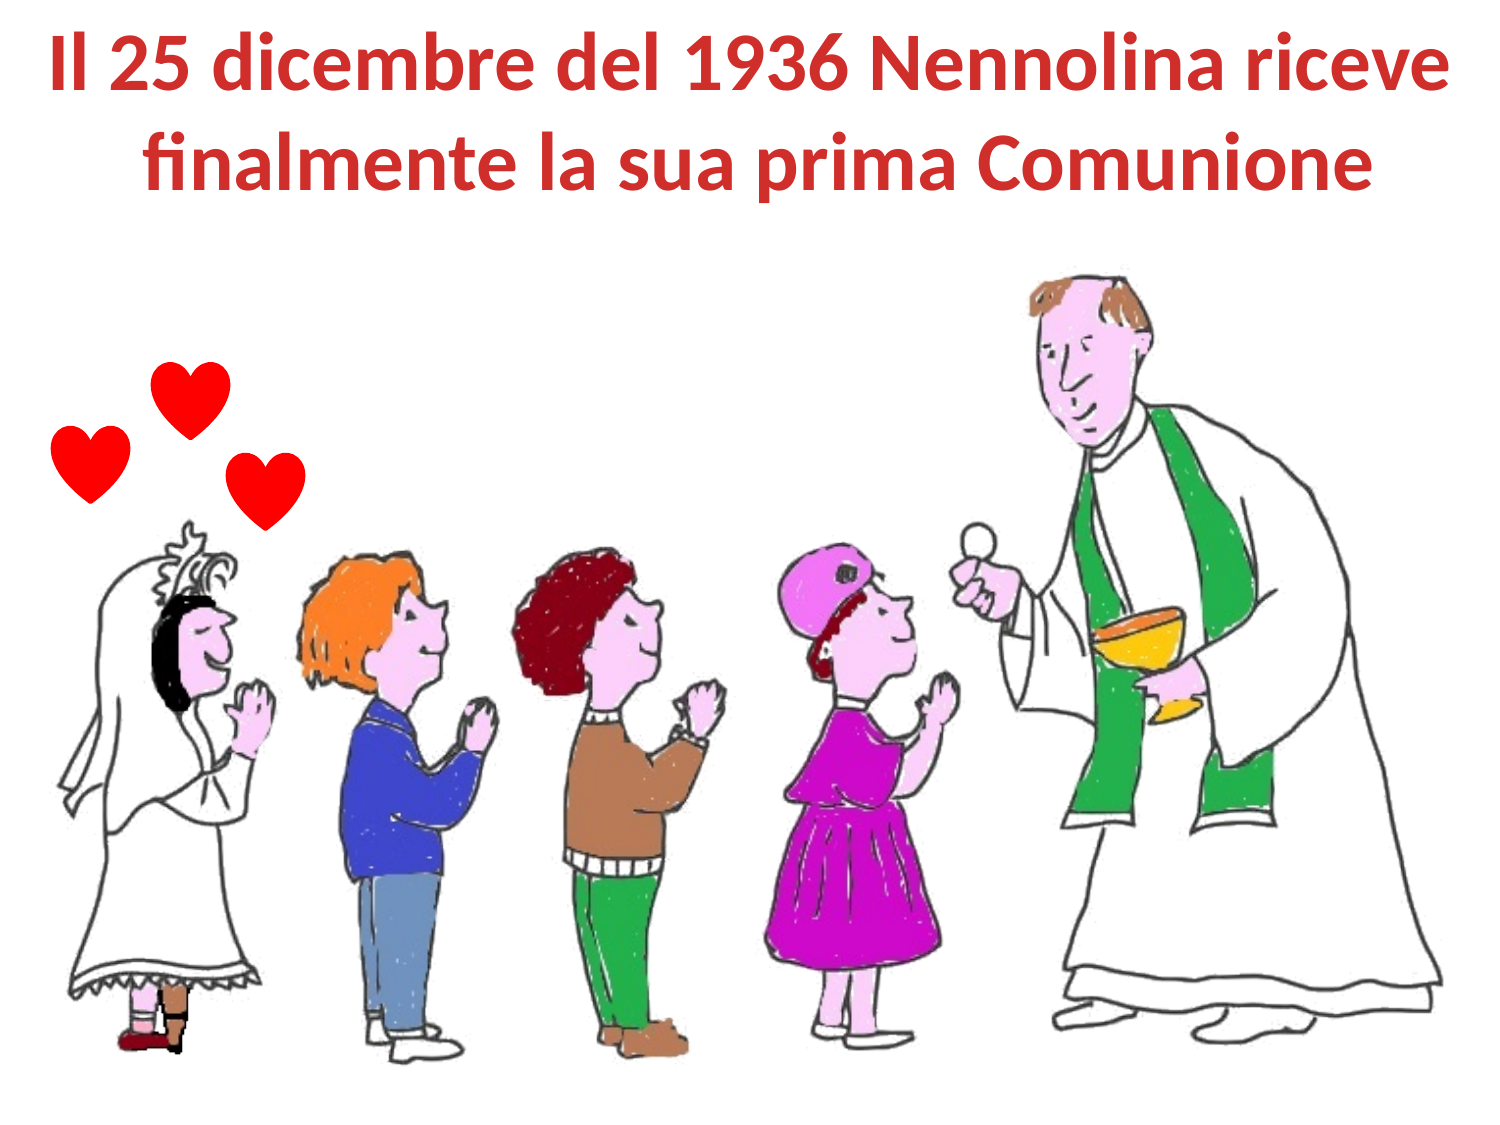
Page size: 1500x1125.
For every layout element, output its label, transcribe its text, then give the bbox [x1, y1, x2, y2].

picture [32, 76, 1500, 1118]
text_box Il 25 dicembre del 1936 Nennolina riceve finalmente la sua prima Comunione [0, 0, 1500, 215]
